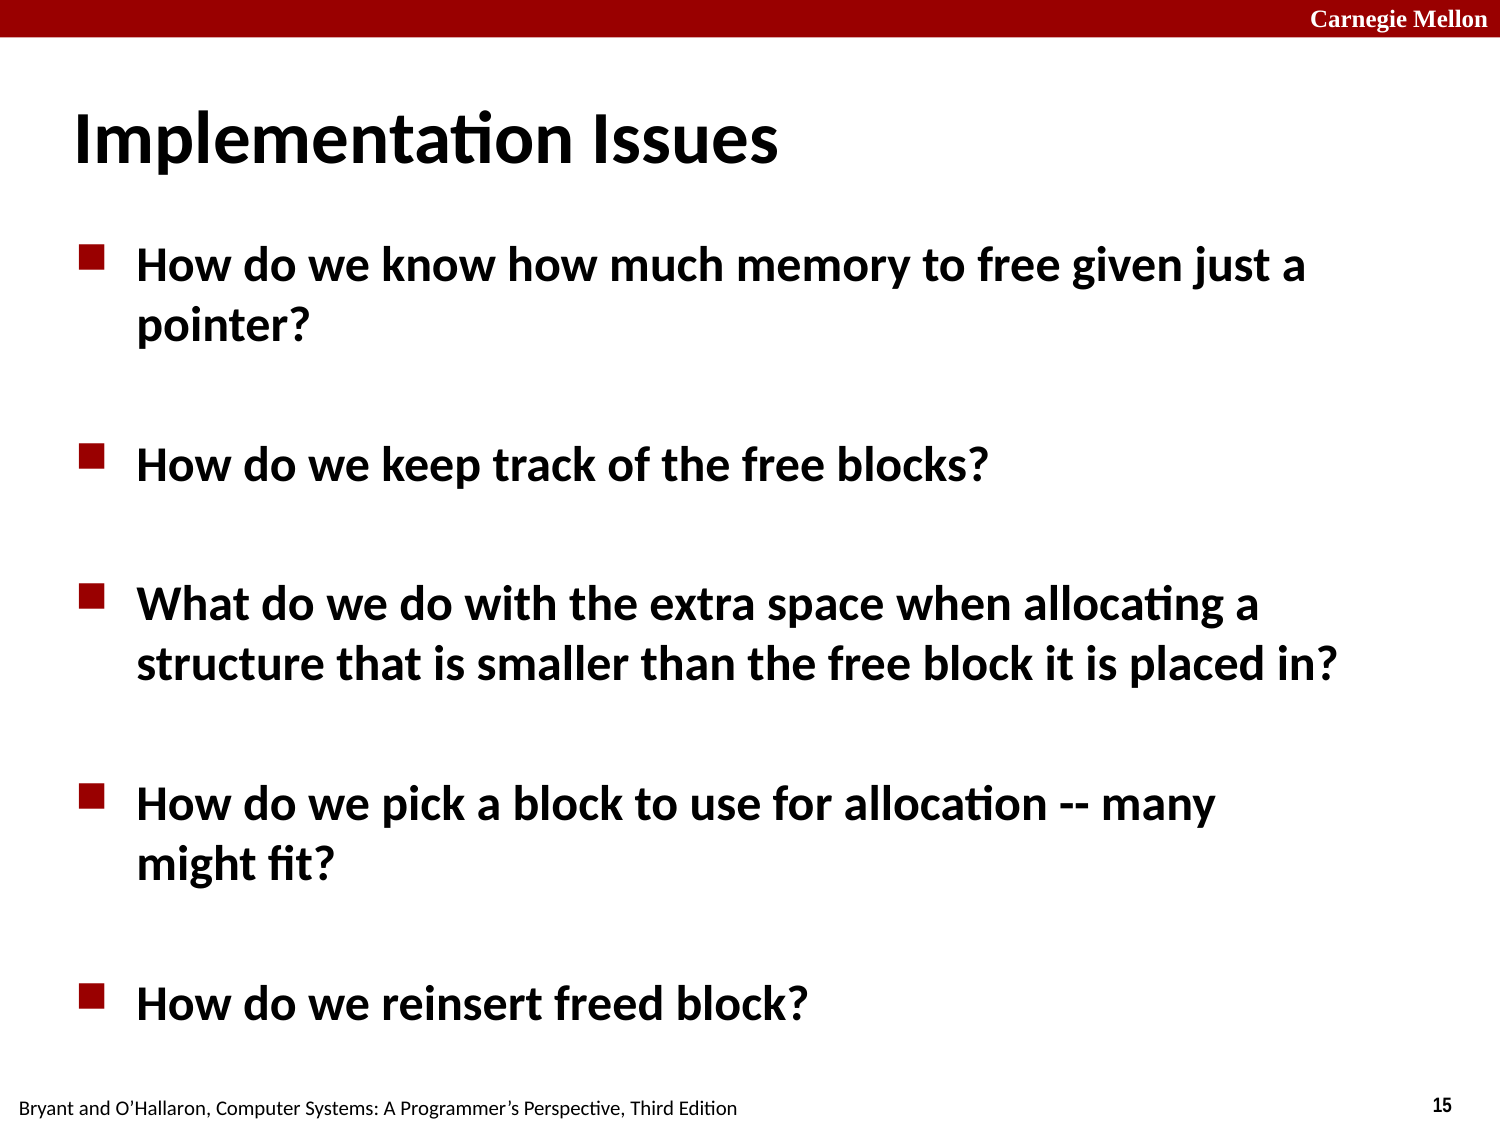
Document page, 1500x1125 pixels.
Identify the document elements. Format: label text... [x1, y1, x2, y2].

list How do we know how much memory to free given just a pointer? How do we keep track of the free blocks? What do we do with the extra space when allocating a structure that is smaller than the free block it is placed in? How do we pick a block to use for allocation -- many might fit? How do we reinsert freed block? [64, 223, 1361, 1040]
title Implementation Issues [58, 71, 1305, 197]
